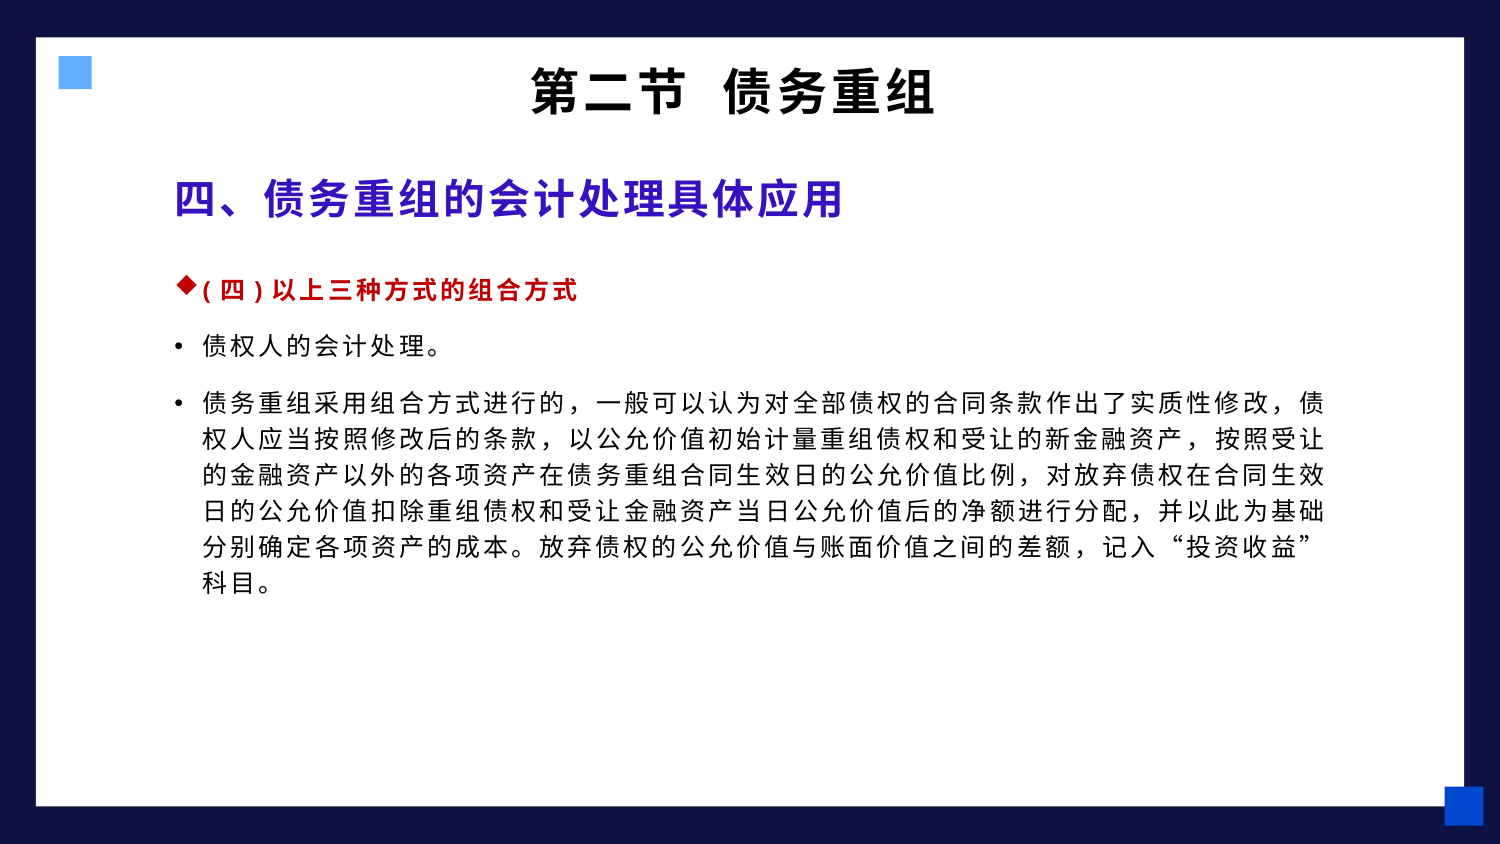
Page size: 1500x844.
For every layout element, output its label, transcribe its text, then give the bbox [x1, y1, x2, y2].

title 四、债务重组的会计处理具体应用 [157, 173, 1343, 263]
list (四)以上三种方式的组合方式 债权人的会计处理。 债务重组采用组合方式进行的，一般可以认为对全部债权的合同条款作出了实质性修改，债权人应当按照修改后的条款，以公允价值初始计量重组债权和受让的新金融资产，按照受让的金融资产以外的各项资产在债务重组合同生效日的公允价值比例，对放弃债权在合同生效日的公允价值扣除重组债权和受让金融资产当日公允价值后的净额进行分配，并以此为基础分别确定各项资产的成本。放弃债权的公允价值与账面价值之间的差额，记入“投资收益”科目。 [157, 268, 1343, 693]
text_box 第二节 债务重组 [514, 53, 966, 129]
